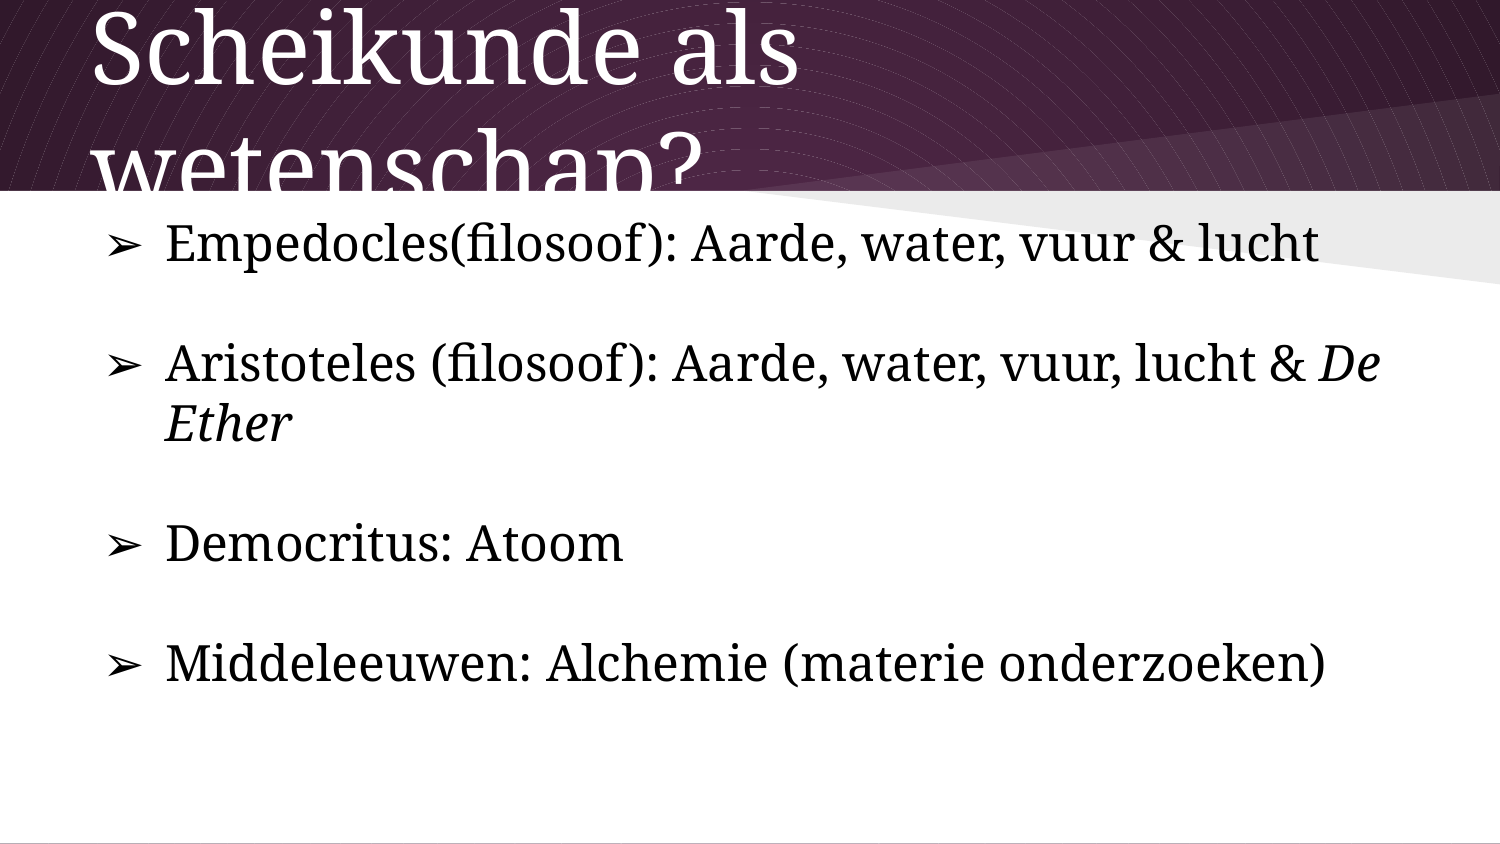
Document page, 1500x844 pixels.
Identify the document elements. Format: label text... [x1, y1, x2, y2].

title Scheikunde als wetenschap? [75, 33, 1425, 175]
list Empedocles(filosoof): Aarde, water, vuur & lucht Aristoteles (filosoof): Aarde, water, vuur, lucht & De Ether Democritus: Atoom Middeleeuwen: Alchemie (materie onderzoeken) [75, 196, 1425, 808]
